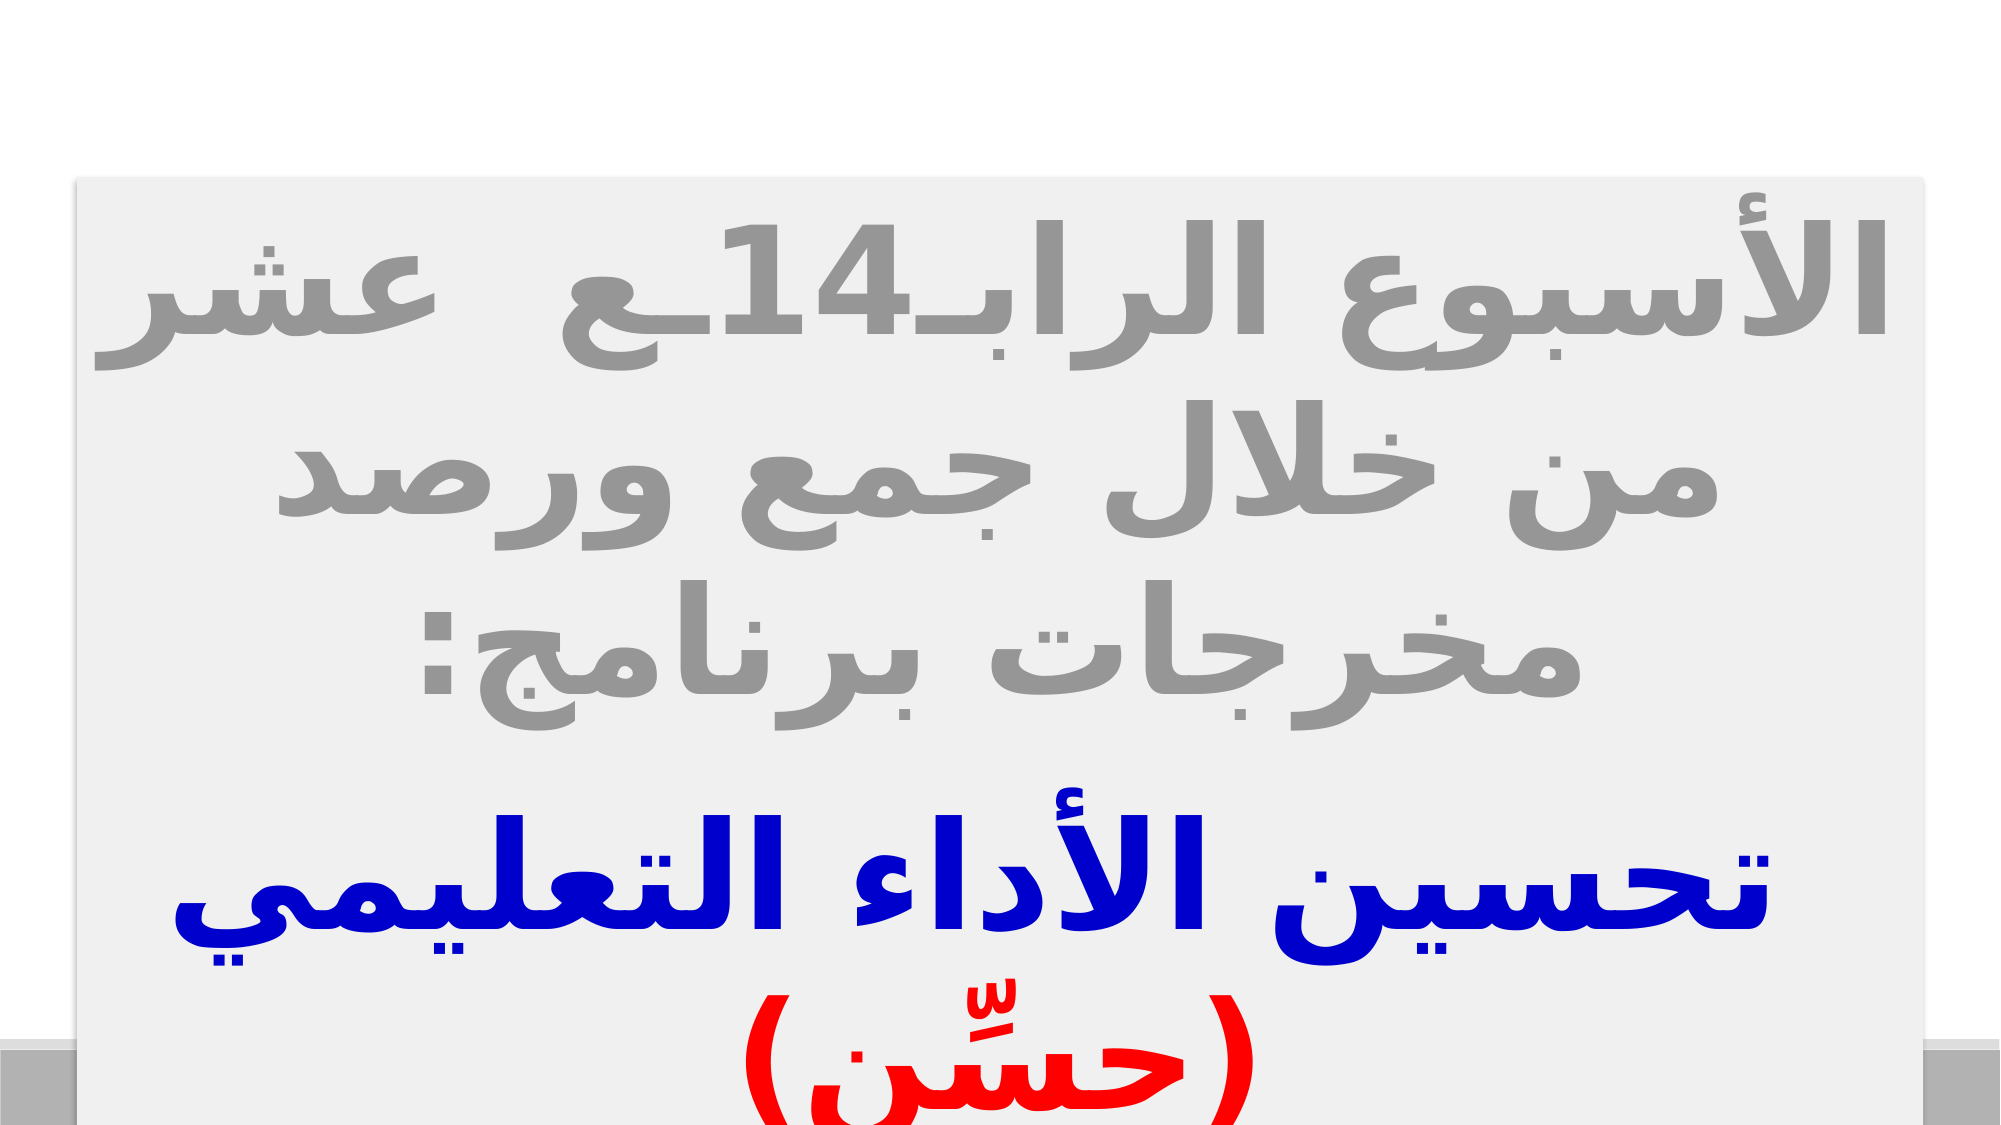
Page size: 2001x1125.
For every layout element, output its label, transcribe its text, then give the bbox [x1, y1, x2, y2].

text_box الأسبوع الرابـ14ـع عشر من خلال جمع ورصد مخرجات برنامج: تحسين الأداء التعليمي (حسِّن) [76, 177, 1924, 1125]
